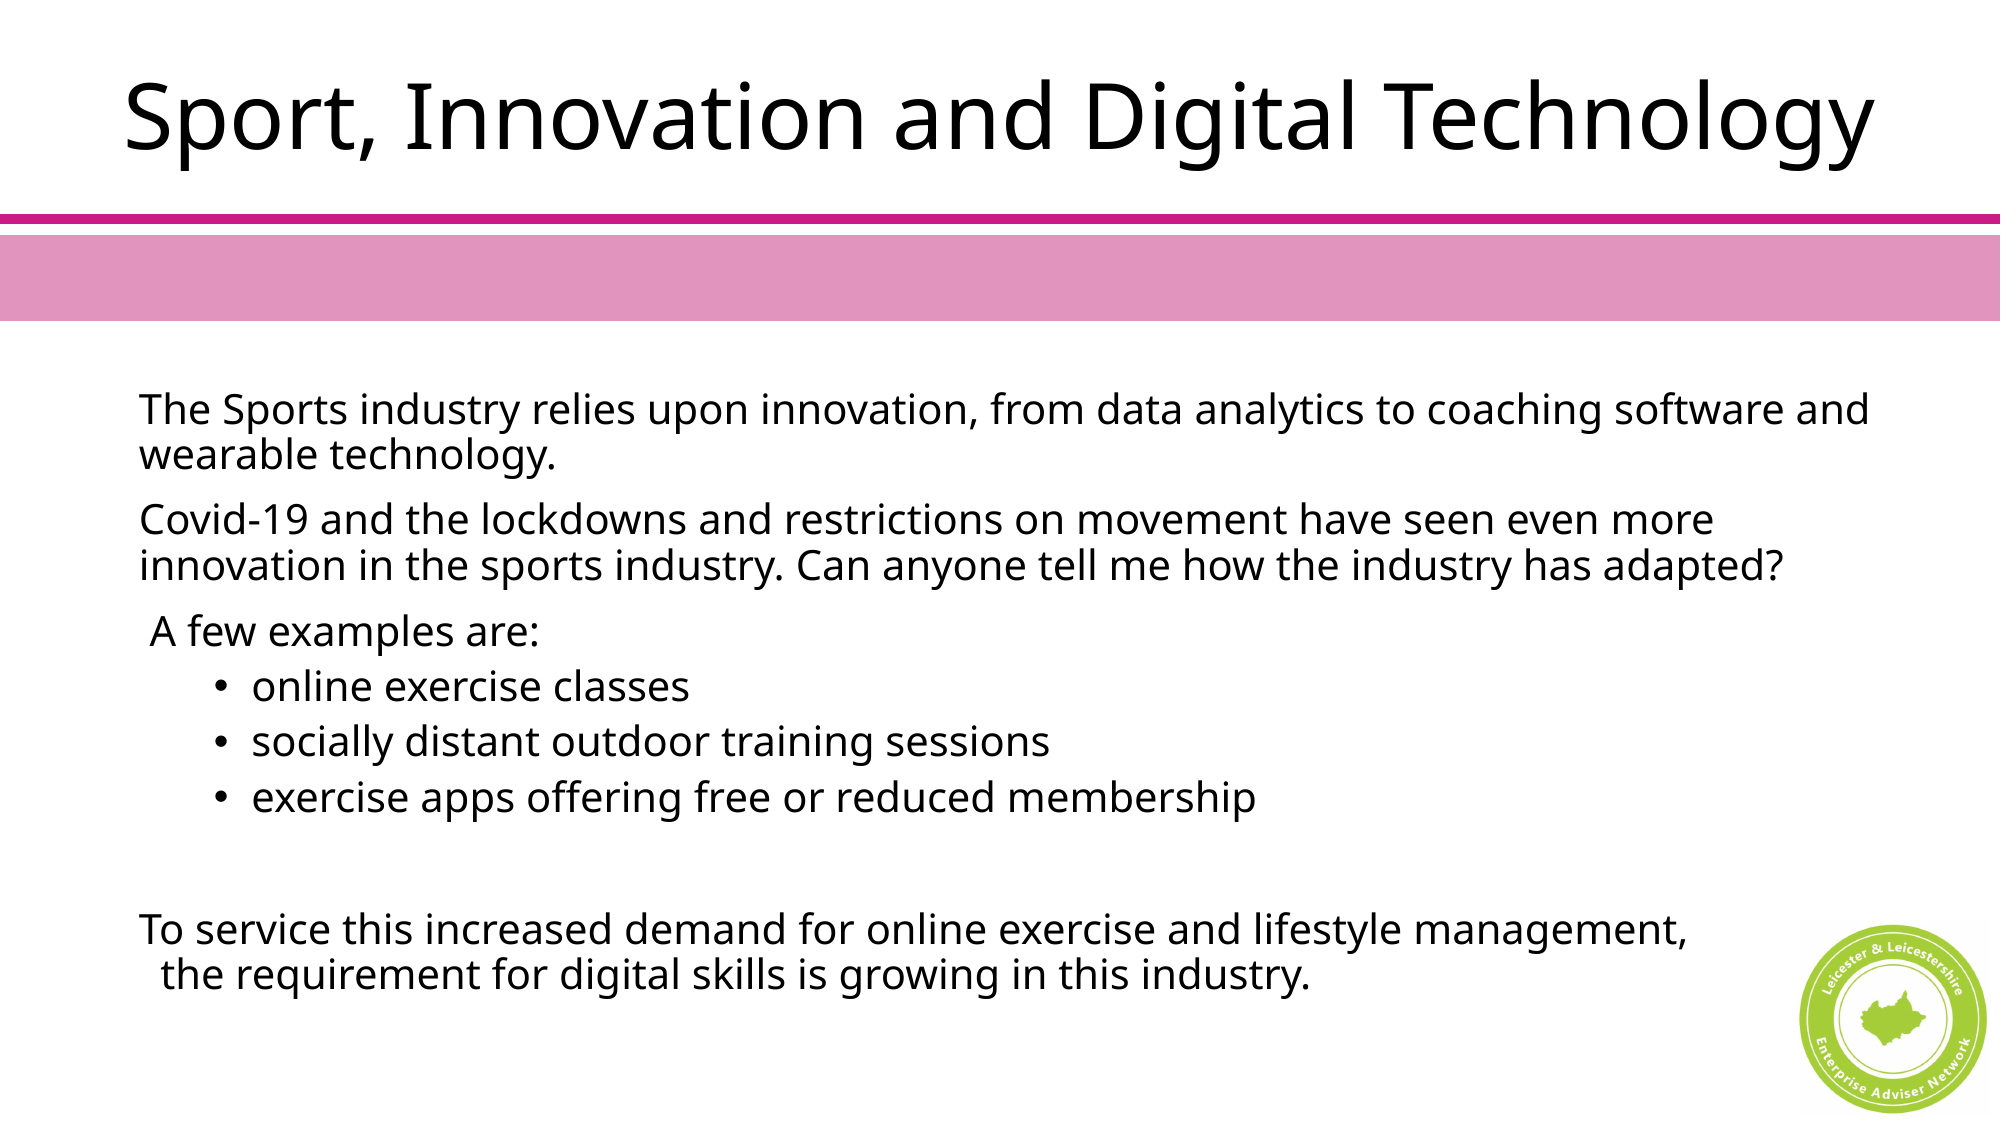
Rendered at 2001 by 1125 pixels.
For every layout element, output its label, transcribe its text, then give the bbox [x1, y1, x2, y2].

text_box [0, 237, 2000, 321]
title Sport, Innovation and Digital Technology [0, 4, 2000, 237]
list The Sports industry relies upon innovation, from data analytics to coaching software and wearable technology. Covid-19 and the lockdowns and restrictions on movement have seen even more innovation in the sports industry. Can anyone tell me how the industry has adapted? A few examples are: online exercise classes socially distant outdoor training sessions exercise apps offering free or reduced membership To service this increased demand for online exercise and lifestyle management, the requirement for digital skills is growing in this industry. [123, 380, 1942, 1121]
picture [1799, 920, 1990, 1117]
